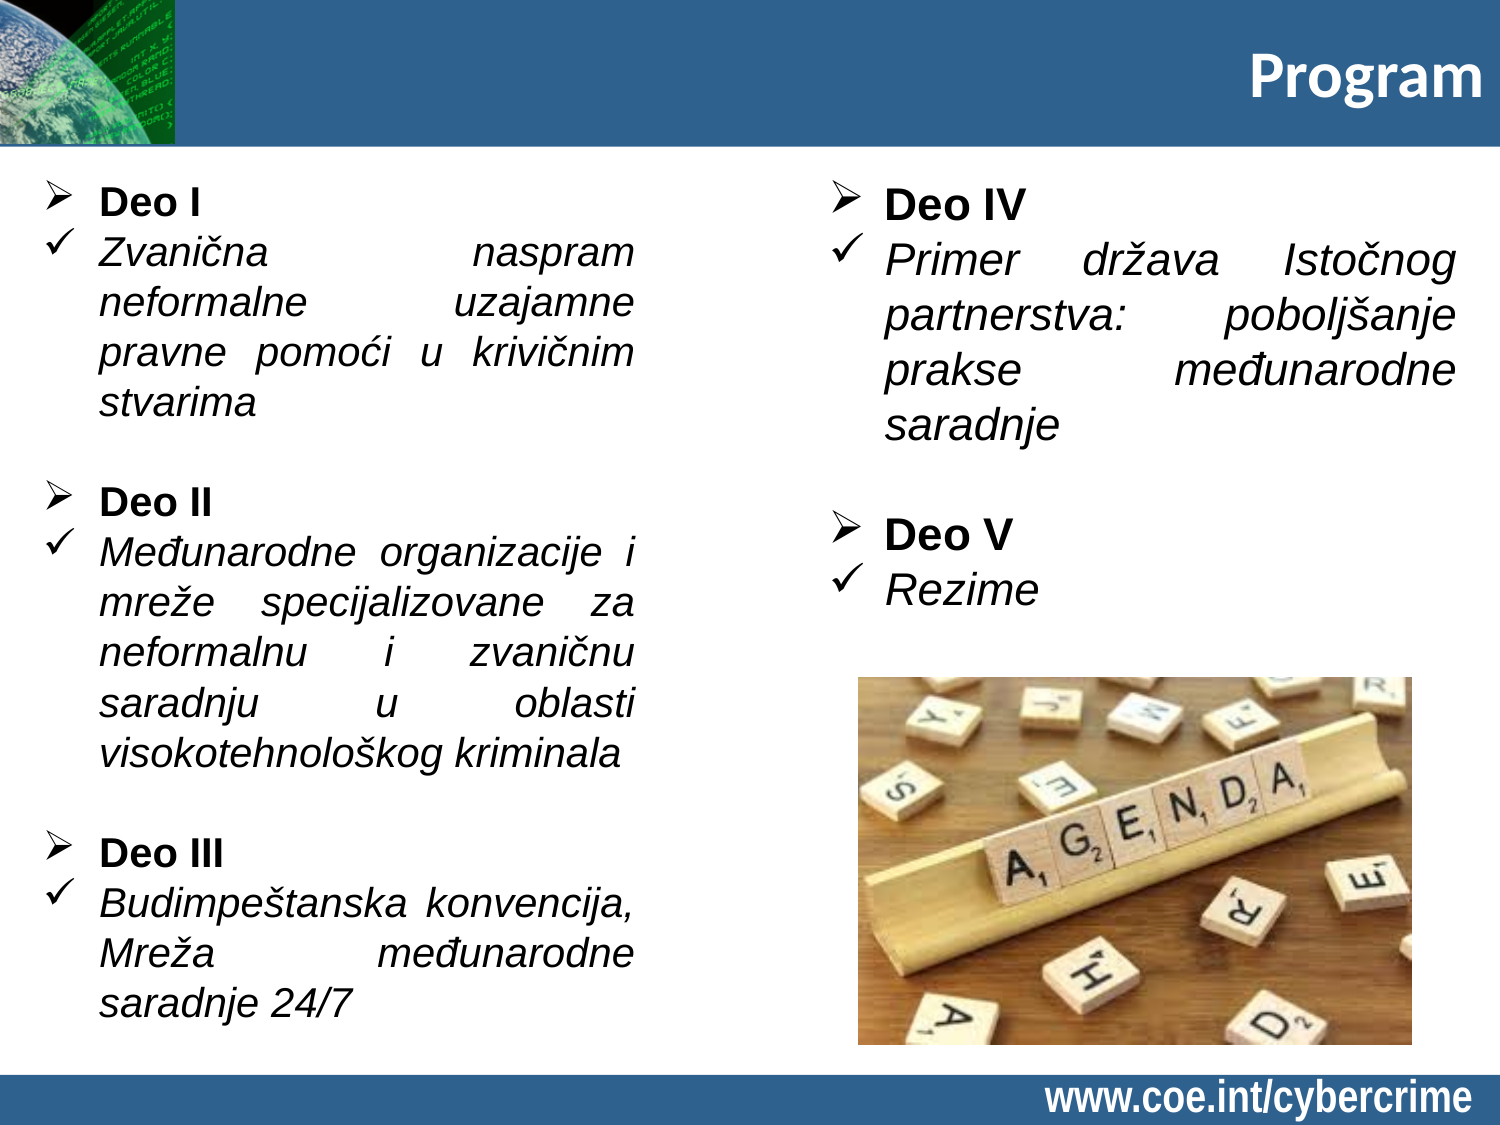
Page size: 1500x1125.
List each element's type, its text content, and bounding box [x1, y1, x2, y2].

text_box [0, 1073, 1030, 1125]
picture [858, 676, 1412, 1046]
text_box Program [177, 0, 1500, 149]
picture [0, 0, 175, 144]
text_box Deo IV Primer država Istočnog partnerstva: poboljšanje prakse međunarodne saradnje Deo V Rezime [813, 167, 1472, 623]
text_box www.coe.int/cybercrime [1030, 1059, 1500, 1125]
text_box Deo I Zvanična naspram neformalne uzajamne pravne pomoći u krivičnim stvarima Deo II Međunarodne organizacije i mreže specijalizovane za neformalnu i zvaničnu saradnju u oblasti visokotehnološkog kriminala Deo III Budimpeštanska konvencija, Mreža međunarodne saradnje 24/7 [28, 167, 650, 1083]
